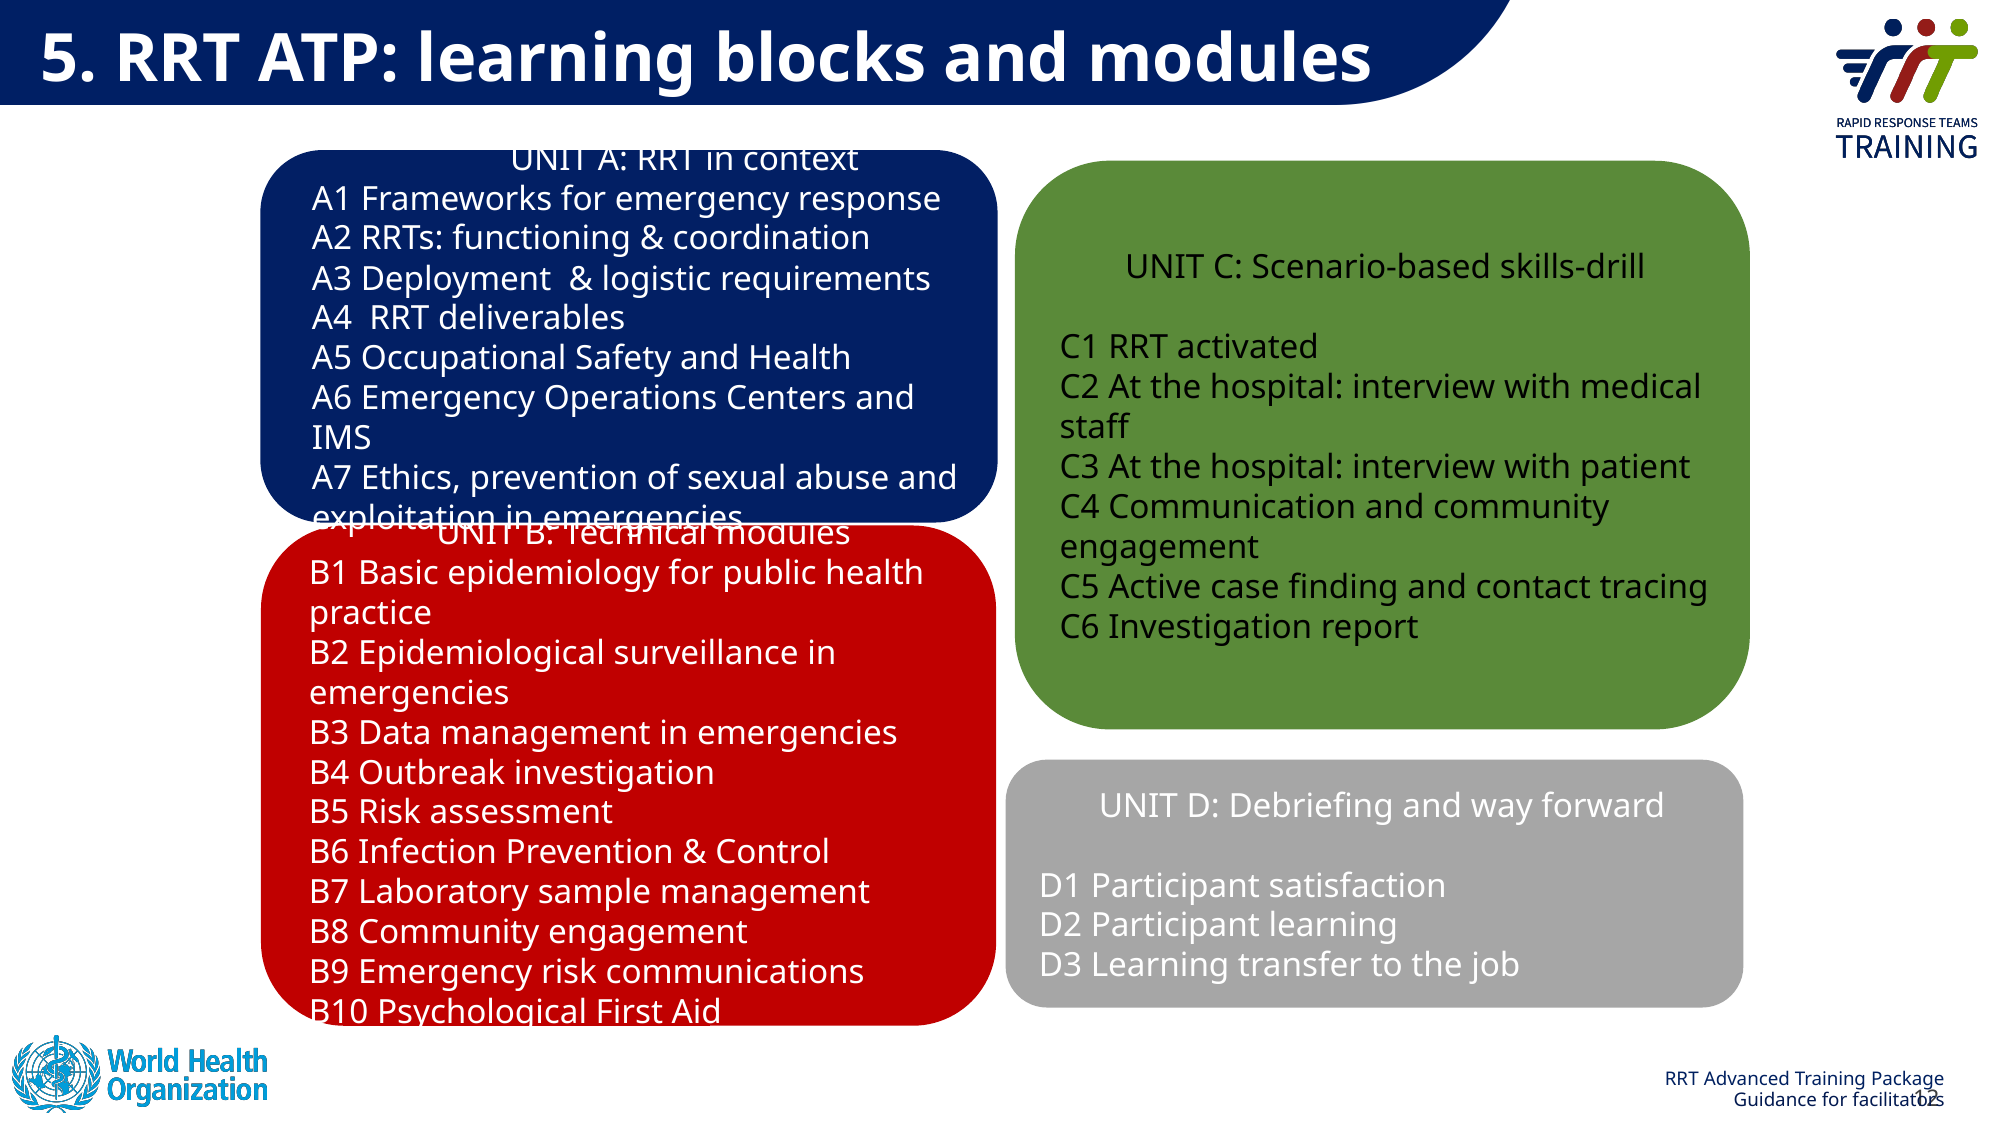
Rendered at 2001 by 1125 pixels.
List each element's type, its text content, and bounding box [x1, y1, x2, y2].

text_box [1005, 759, 1744, 1008]
picture [36, 1088, 78, 1105]
picture [50, 1108, 62, 1113]
picture [12, 1083, 48, 1113]
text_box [1014, 160, 1751, 730]
text_box 5. RRT ATP: learning blocks and modules [32, 15, 1383, 102]
picture [1835, 19, 1978, 167]
picture [34, 1054, 43, 1078]
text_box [260, 141, 998, 532]
picture [24, 1054, 36, 1087]
picture [40, 1062, 47, 1070]
picture [12, 1035, 54, 1068]
picture [30, 1083, 37, 1091]
picture [59, 1035, 267, 1113]
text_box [260, 532, 997, 1026]
picture [71, 1053, 90, 1091]
picture [22, 1062, 26, 1077]
picture [0, 0, 1533, 105]
picture [46, 1056, 54, 1062]
